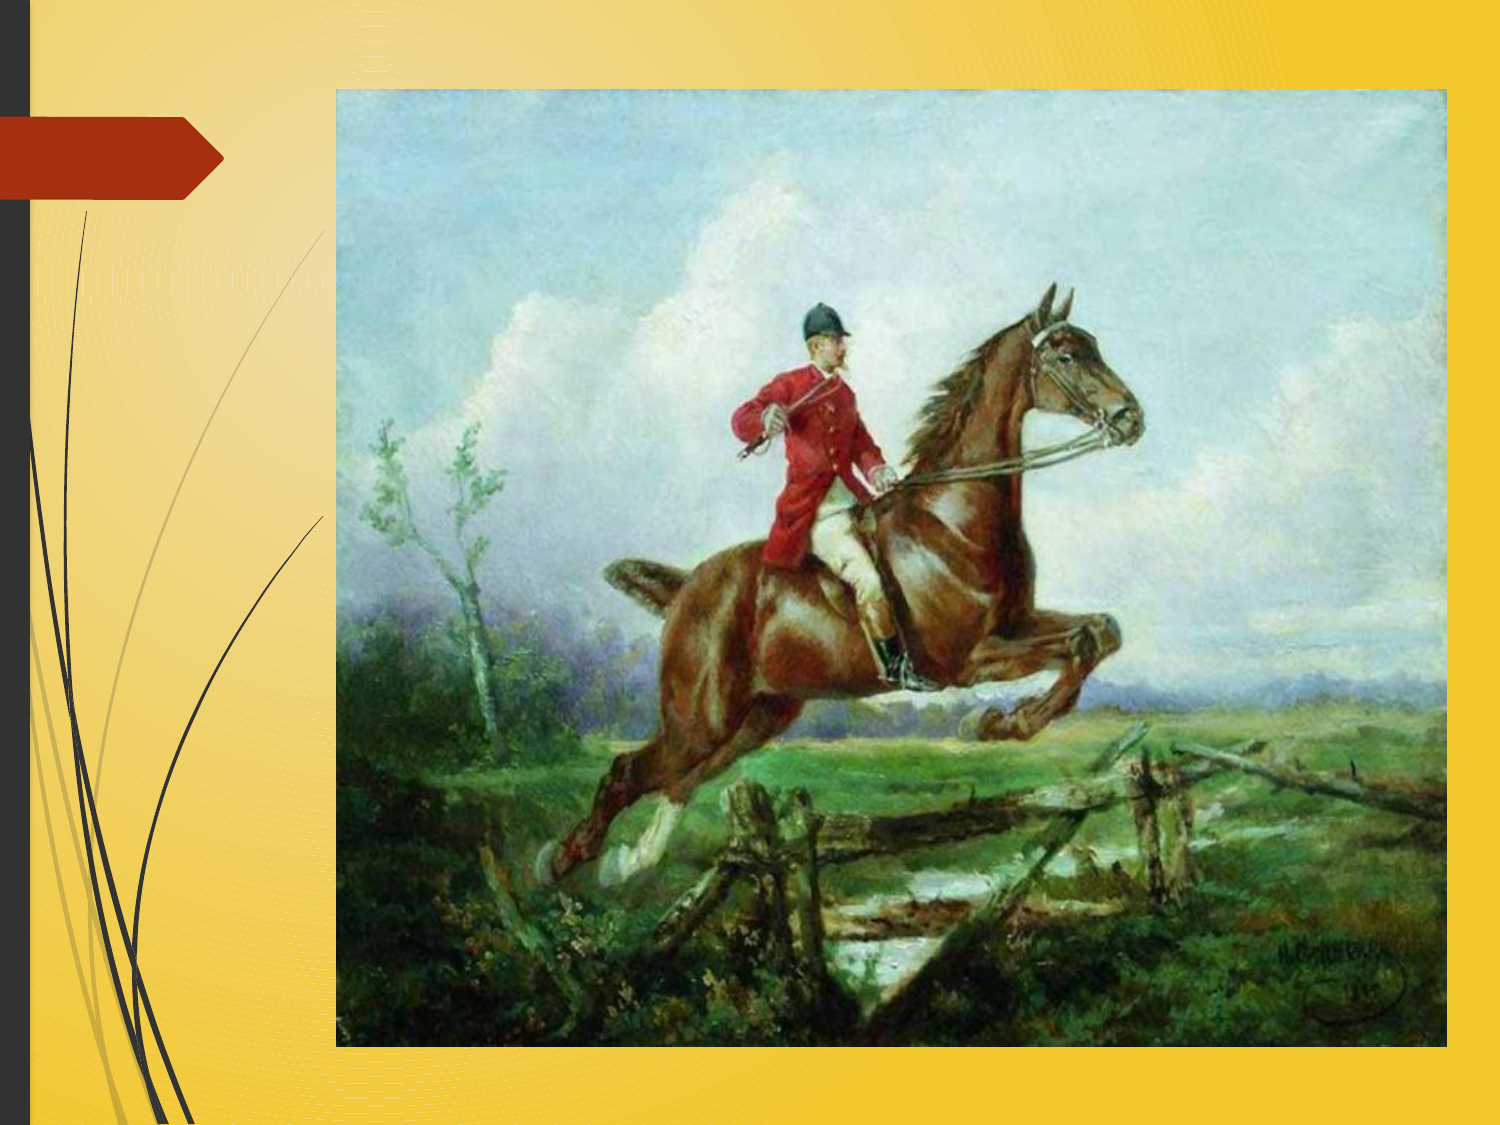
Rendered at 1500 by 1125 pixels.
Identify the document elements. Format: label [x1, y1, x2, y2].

list [336, 89, 1448, 1047]
